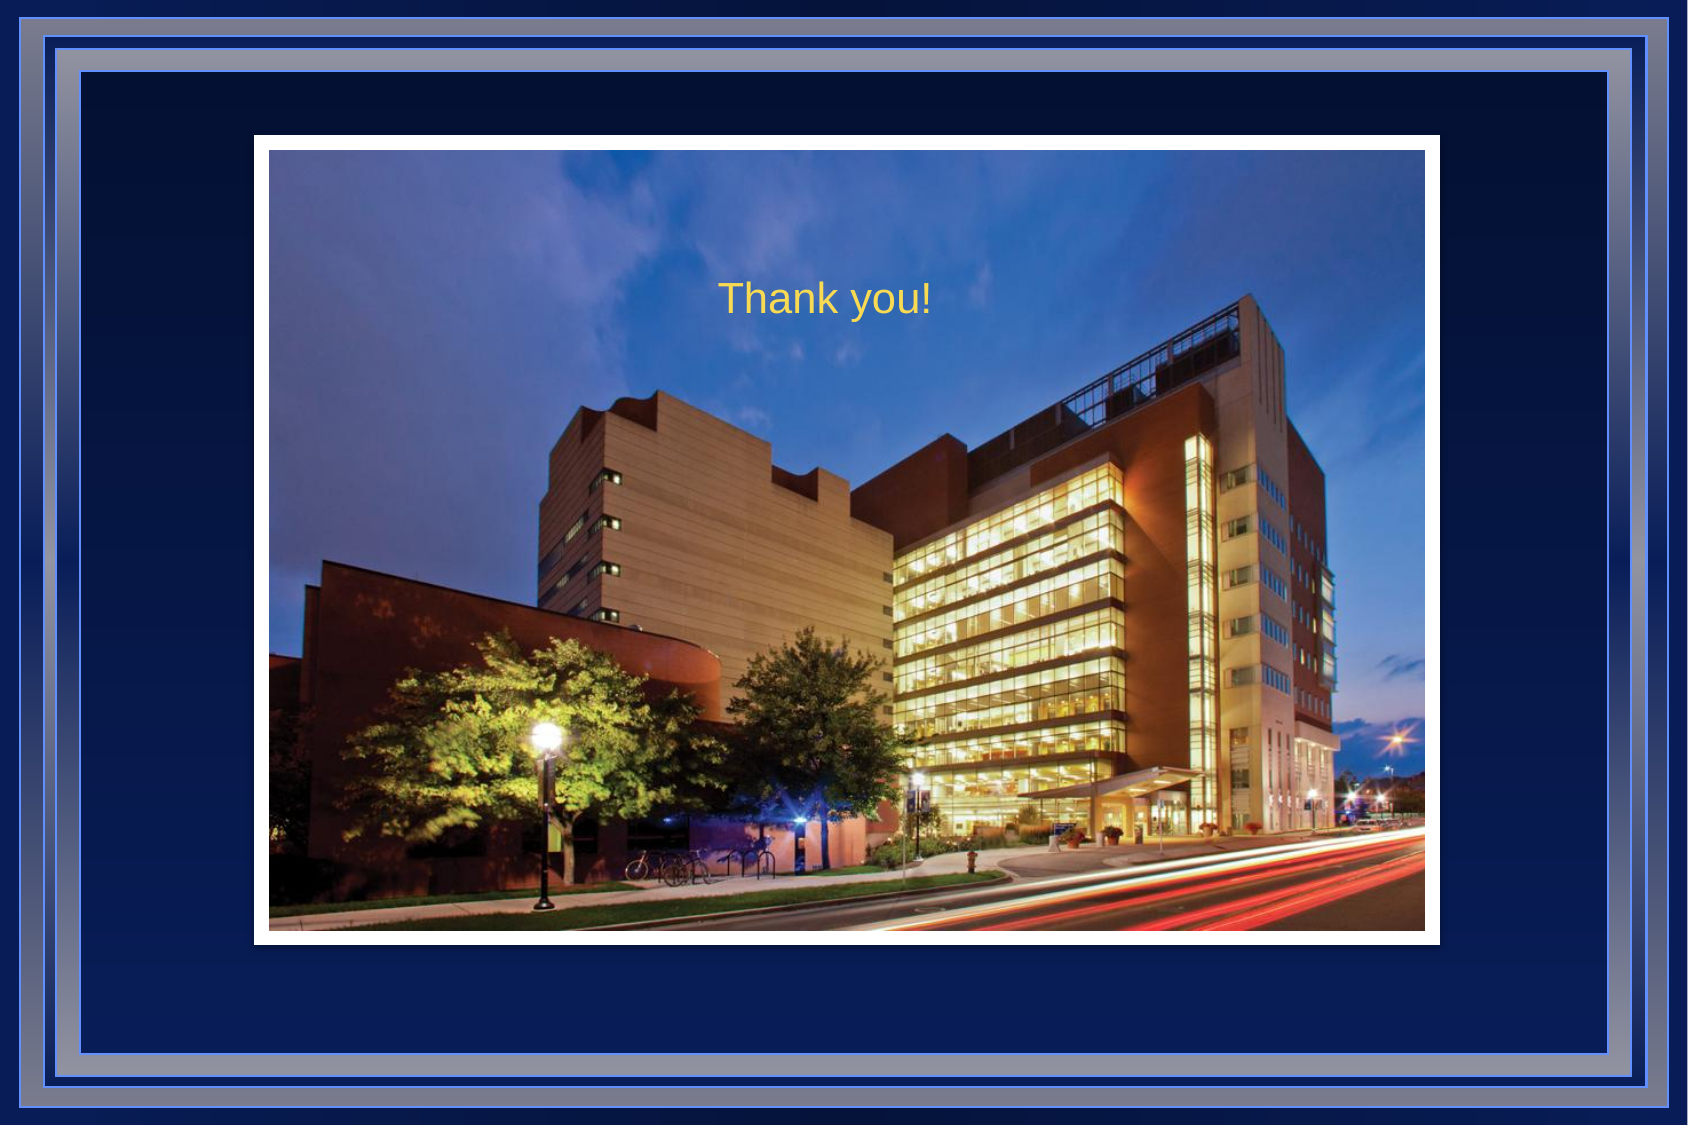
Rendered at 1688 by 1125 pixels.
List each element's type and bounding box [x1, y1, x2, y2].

picture [268, 149, 1426, 931]
